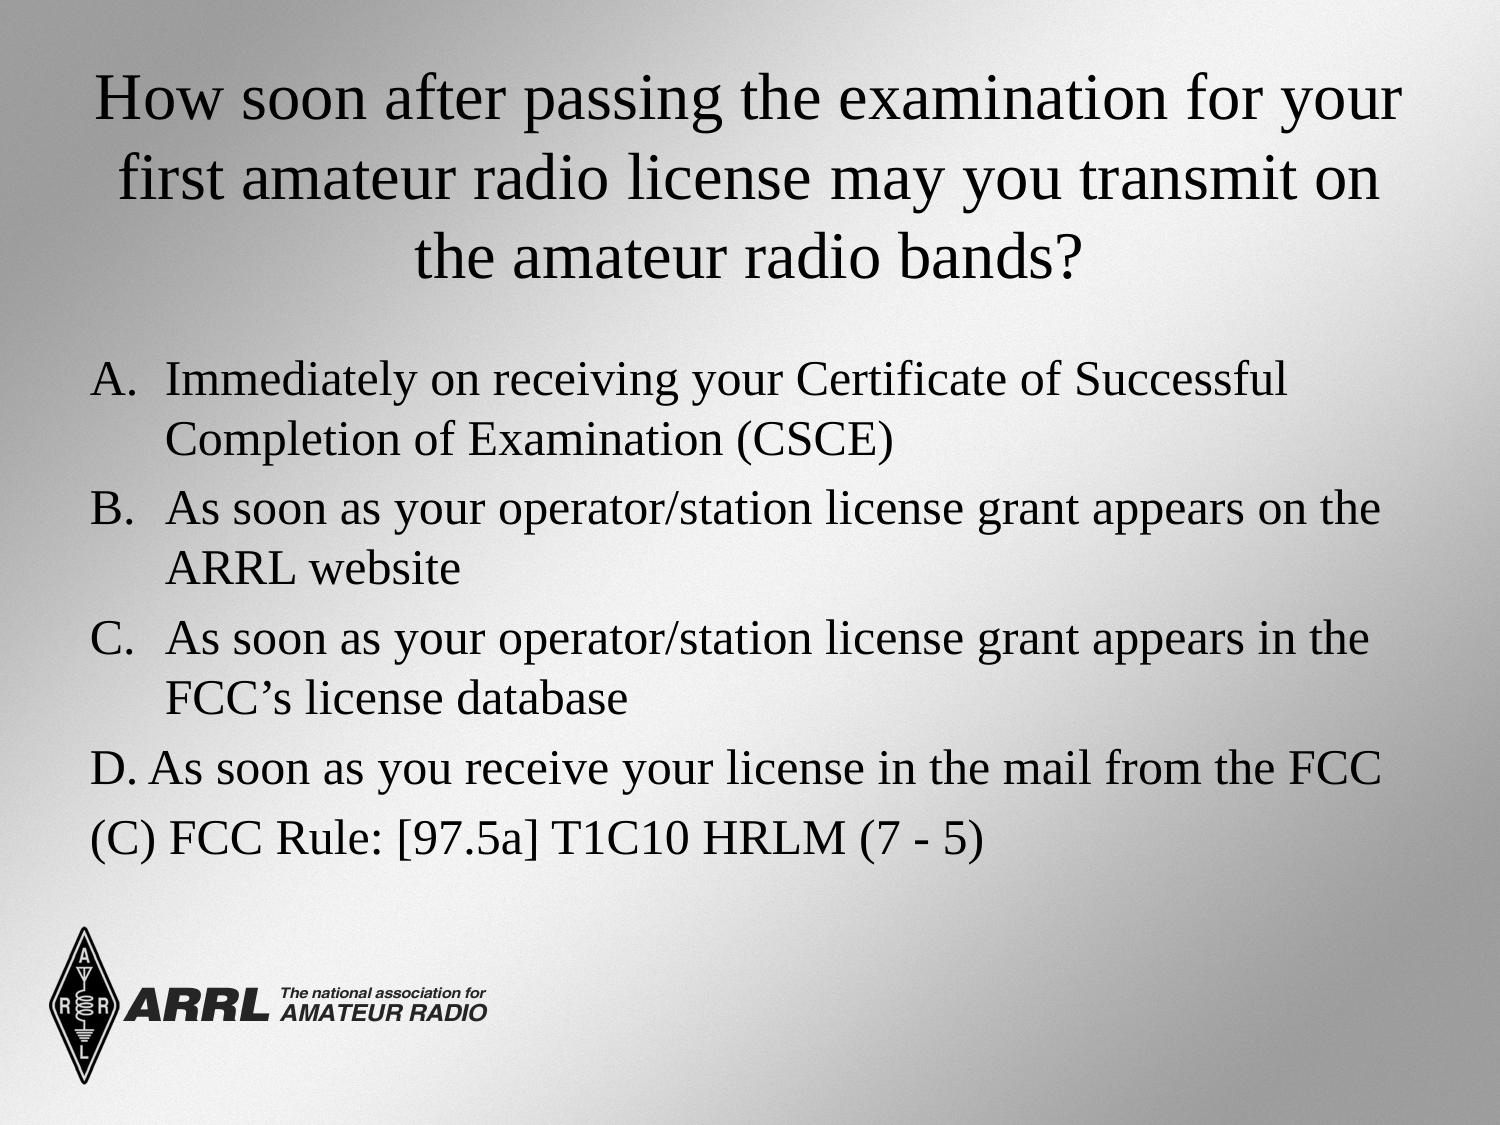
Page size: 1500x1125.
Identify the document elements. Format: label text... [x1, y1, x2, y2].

picture [0, 0, 1500, 1125]
list Immediately on receiving your Certificate of Successful Completion of Examination (CSCE) As soon as your operator/station license grant appears on the ARRL website As soon as your operator/station license grant appears in the FCC’s license database D. As soon as you receive your license in the mail from the FCC (C) FCC Rule: [97.5a] T1C10 HRLM (7 - 5) [75, 337, 1425, 955]
title How soon after passing the examination for your first amateur radio license may you transmit on the amateur radio bands? [75, 45, 1425, 233]
